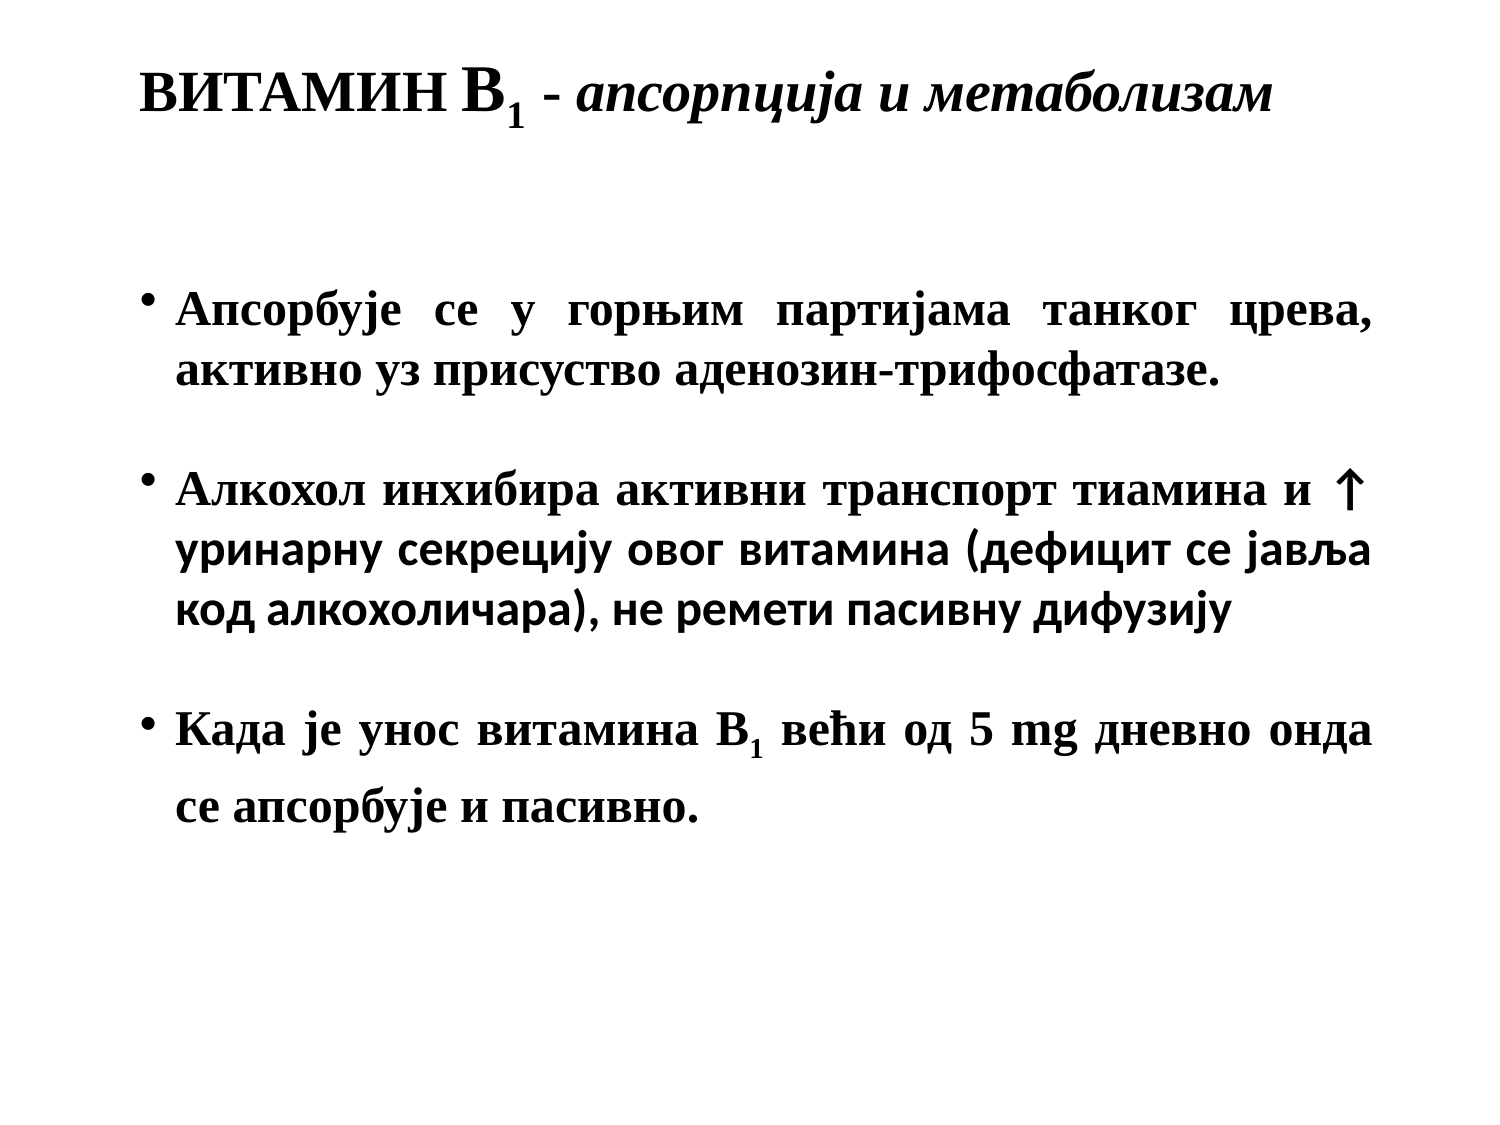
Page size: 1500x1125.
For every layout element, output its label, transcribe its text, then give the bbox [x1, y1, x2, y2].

text_box ВИТАМИН B1 - апсорпција и метаболизам Апсорбује се у горњим партијама танког црева, активно уз присуство аденозин-трифосфатазе. Алкохол инхибира активни транспорт тиамина и ↑ уринарну секрецију овог витамина (дефицит се јавља код алкохоличара), не ремети пасивну дифузију Када је унос витамина B1 већи од 5 mg дневно онда се апсорбује и пасивно. [124, 37, 1388, 842]
